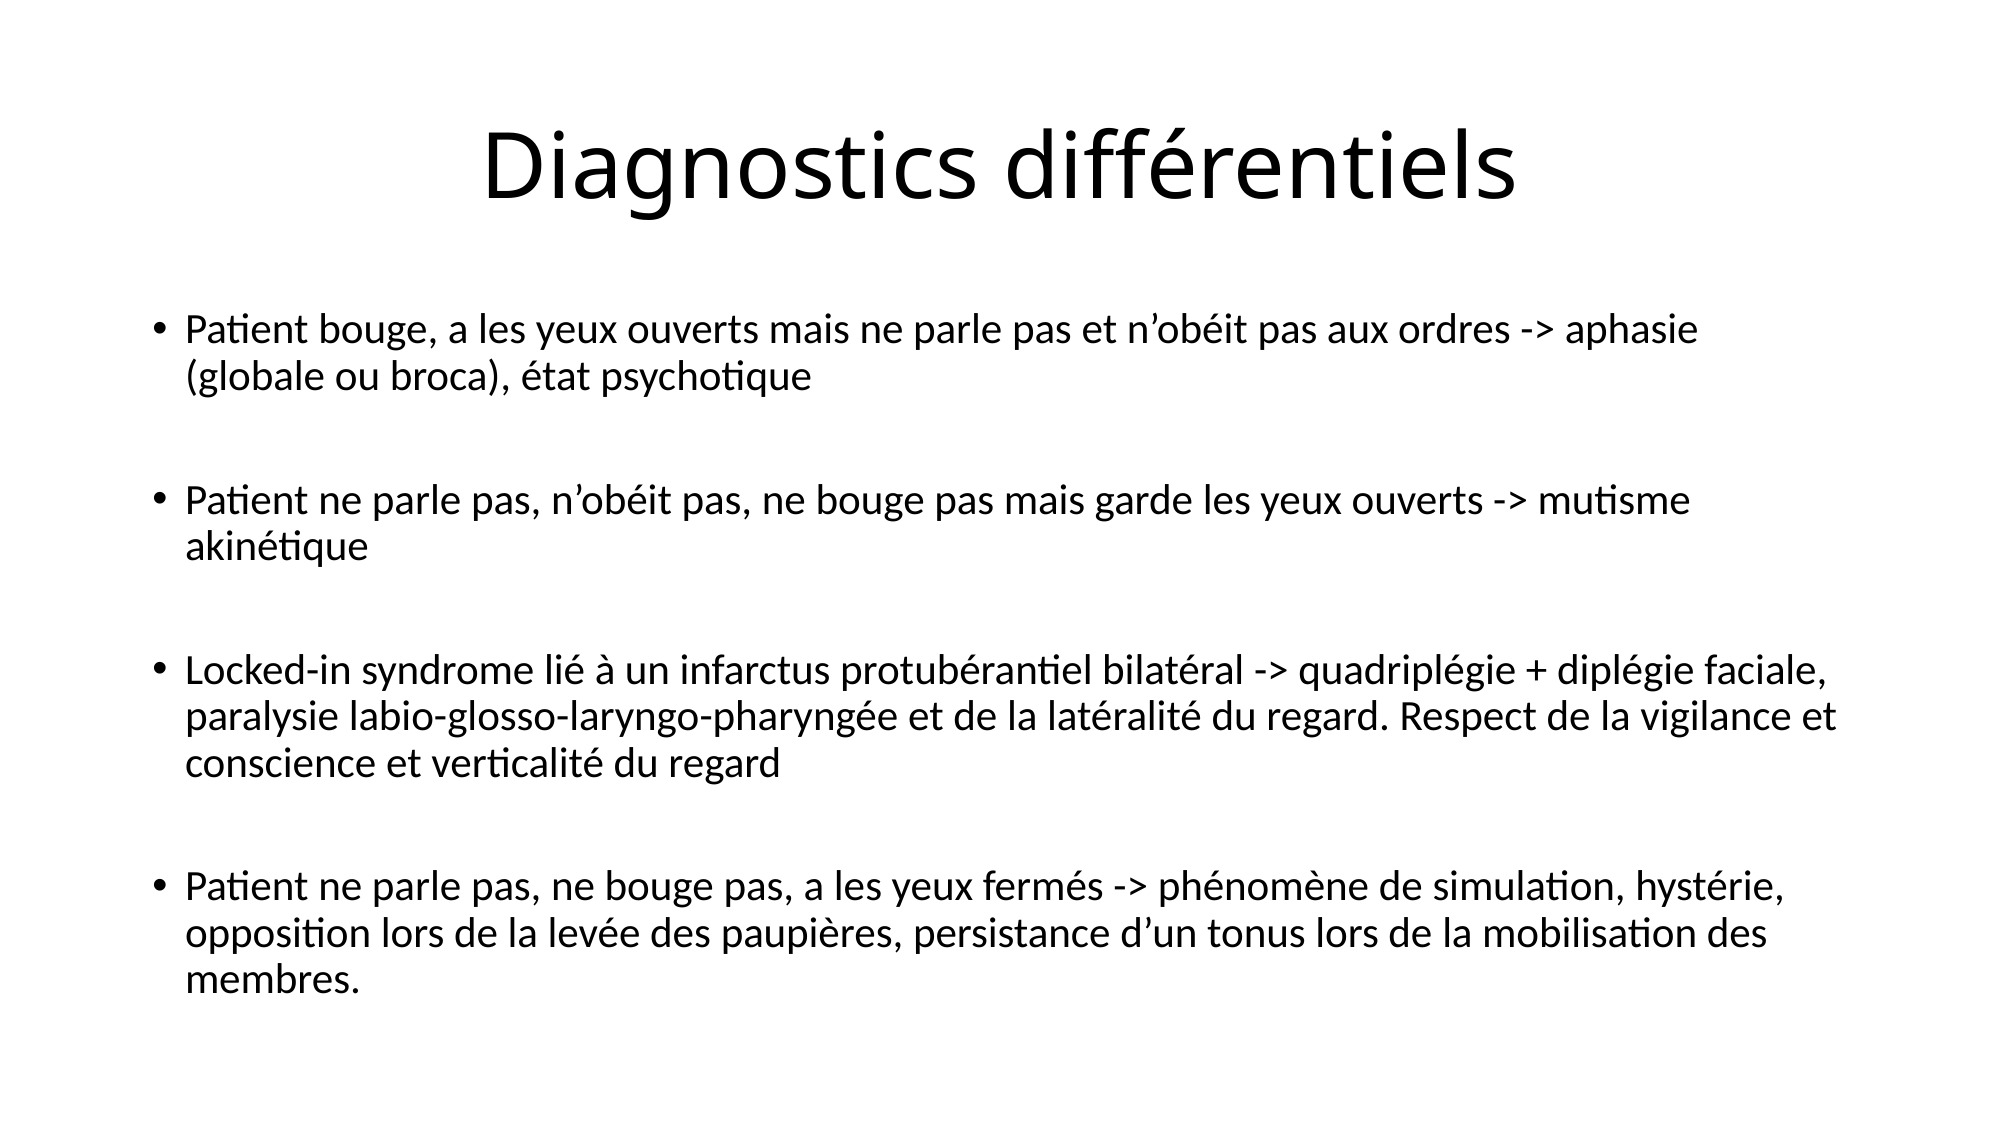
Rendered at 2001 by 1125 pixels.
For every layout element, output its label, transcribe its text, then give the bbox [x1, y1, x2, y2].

title Diagnostics différentiels [137, 59, 1863, 278]
list Patient bouge, a les yeux ouverts mais ne parle pas et n’obéit pas aux ordres -> aphasie (globale ou broca), état psychotique Patient ne parle pas, n’obéit pas, ne bouge pas mais garde les yeux ouverts -> mutisme akinétique Locked-in syndrome lié à un infarctus protubérantiel bilatéral -> quadriplégie + diplégie faciale, paralysie labio-glosso-laryngo-pharyngée et de la latéralité du regard. Respect de la vigilance et conscience et verticalité du regard Patient ne parle pas, ne bouge pas, a les yeux fermés -> phénomène de simulation, hystérie, opposition lors de la levée des paupières, persistance d’un tonus lors de la mobilisation des membres. [137, 299, 1863, 1014]
